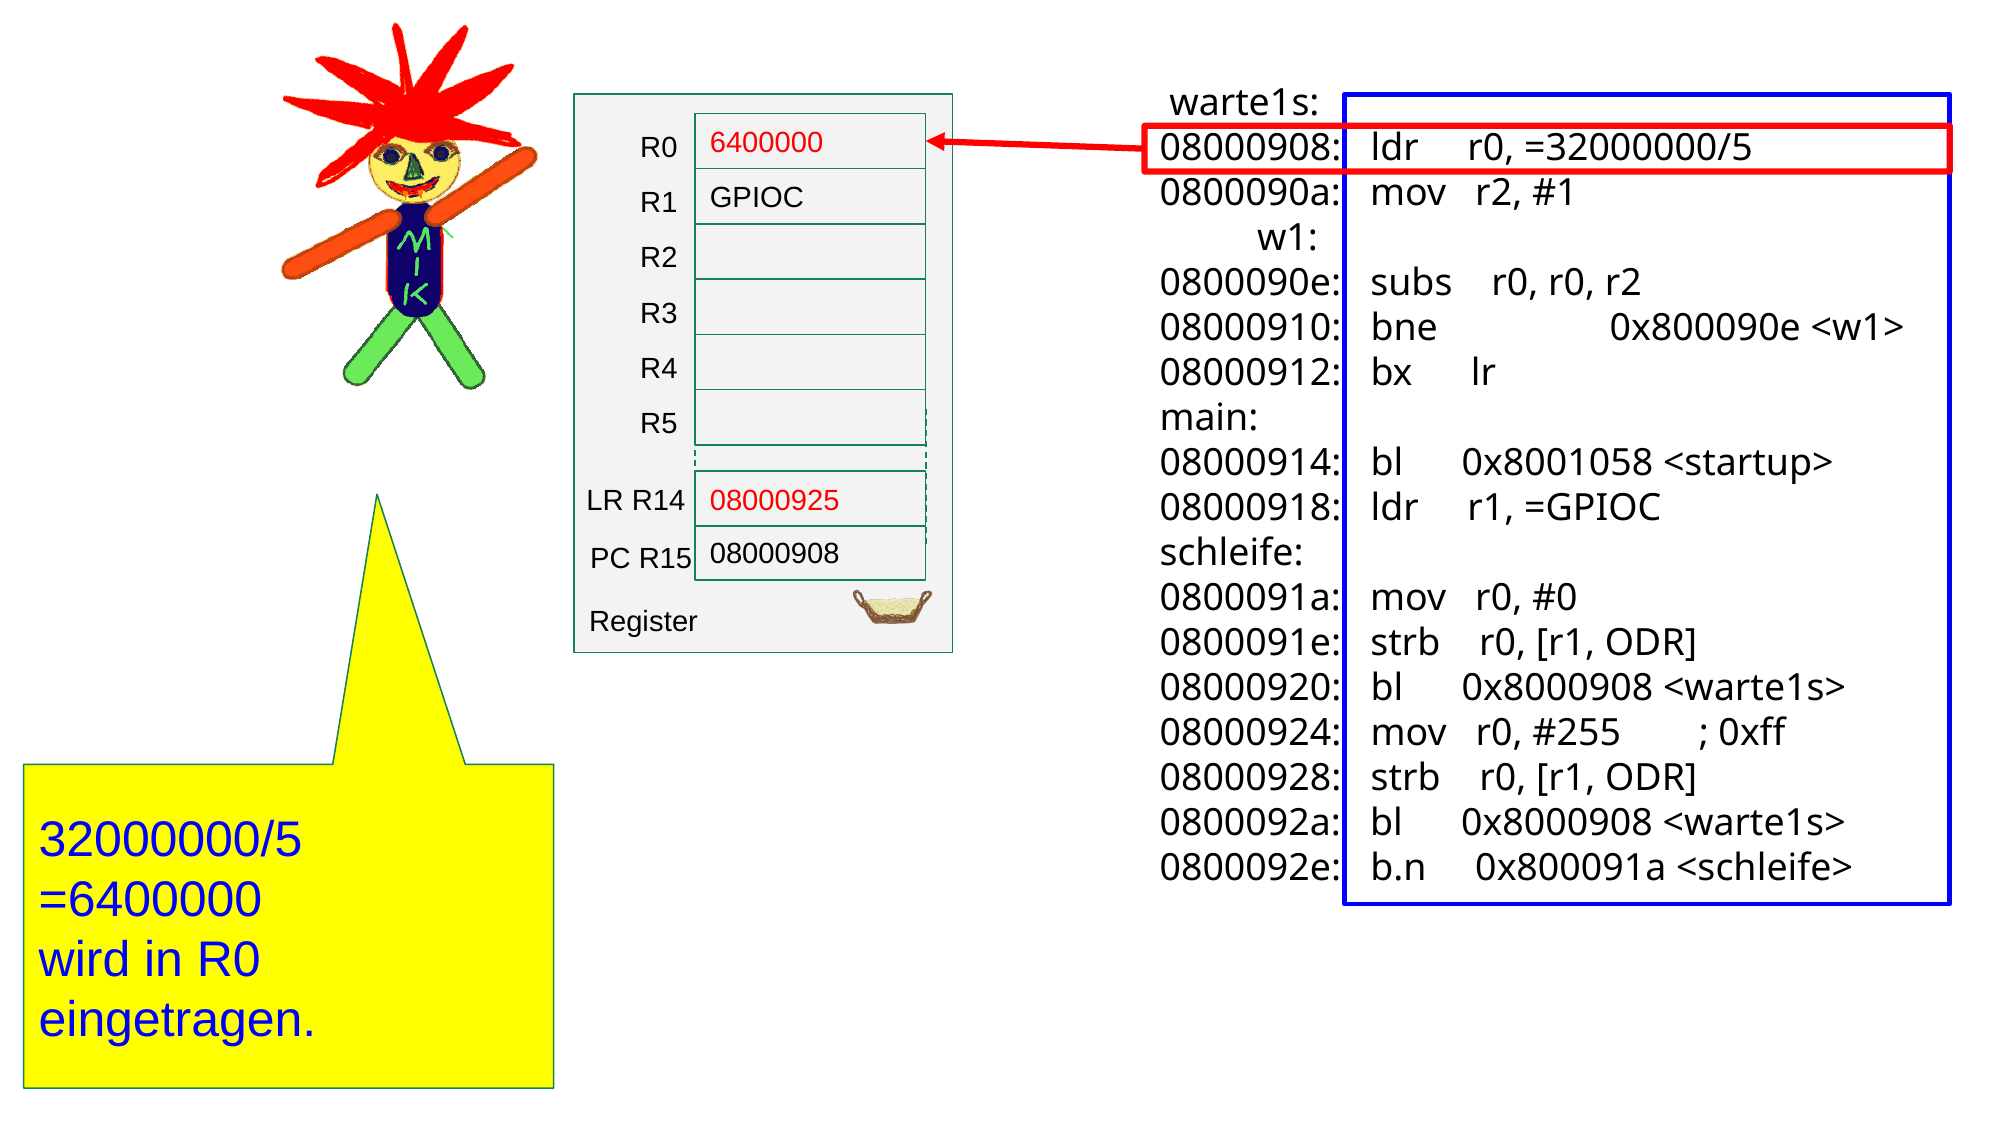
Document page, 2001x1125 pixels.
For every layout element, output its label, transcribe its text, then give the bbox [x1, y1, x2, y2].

picture [254, 13, 554, 399]
text_box [1144, 125, 1950, 172]
text_box [1344, 94, 1950, 125]
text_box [925, 140, 1145, 149]
text_box warte1s: 08000908: ldr r0, =32000000/5 0800090a: mov r2, #1 w1: 0800090e: subs r0, r0, r2 08000910: bne 0x800090e <w1> 08000912: bx lr main: 08000914: bl 0x8001058 <startup> 08000918: ldr r1, =GPIOC schleife: 0800091a: mov r0, #0 0800091e: strb r0, [r1, ODR] 08000920: bl 0x8000908 <warte1s> 08000924: mov r0, #255 ; 0xff 08000928: strb r0, [r1, ODR] 0800092a: bl 0x8000908 <warte1s> 0800092e: b.n 0x800091a <schleife> [1144, 172, 1344, 904]
text_box warte1s: 08000908: ldr r0, =32000000/5 0800090a: mov r2, #1 w1: 0800090e: subs r0, r0, r2 08000910: bne 0x800090e <w1> 08000912: bx lr main: 08000914: bl 0x8001058 <startup> 08000918: ldr r1, =GPIOC schleife: 0800091a: mov r0, #0 0800091e: strb r0, [r1, ODR] 08000920: bl 0x8000908 <warte1s> 08000924: mov r0, #255 ; 0xff 08000928: strb r0, [r1, ODR] 0800092a: bl 0x8000908 <warte1s> 0800092e: b.n 0x800091a <schleife> [1144, 70, 1950, 125]
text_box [573, 93, 953, 653]
text_box 32000000/5 =6400000 wird in R0 eingetragen. [23, 494, 554, 1089]
text_box [1344, 172, 1950, 904]
